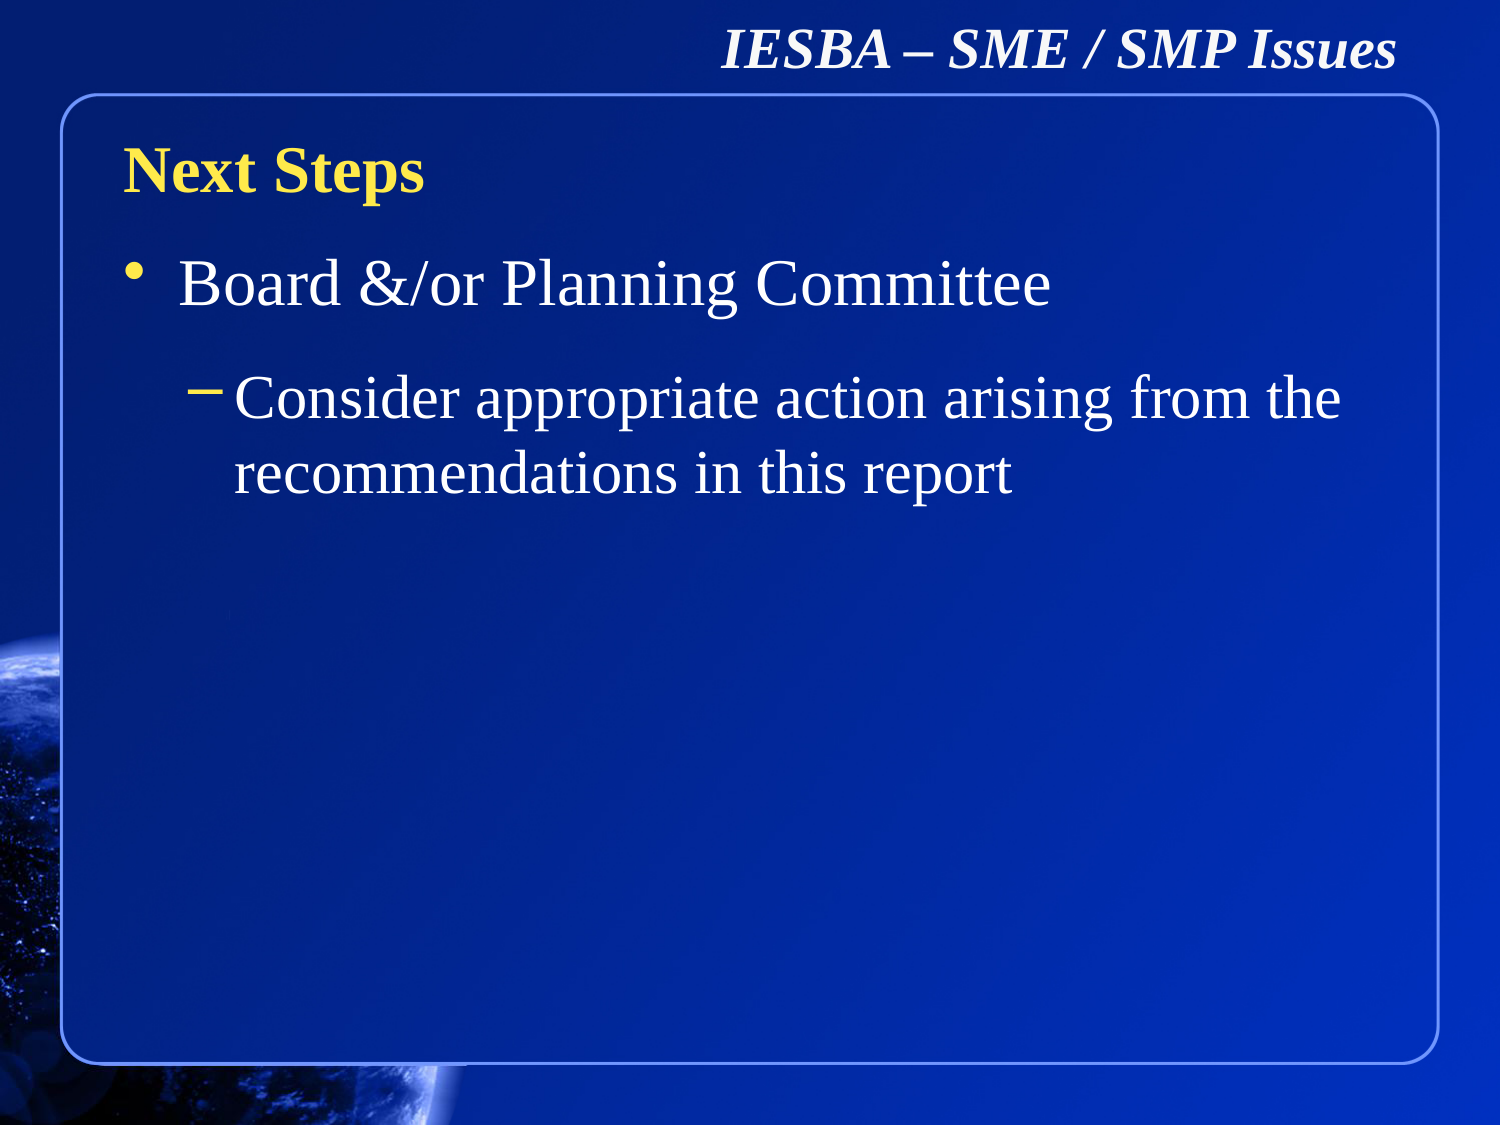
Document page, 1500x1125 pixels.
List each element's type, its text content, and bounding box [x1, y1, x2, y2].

title IESBA – SME / SMP Issues [149, 0, 1414, 92]
picture [0, 0, 1500, 1125]
list Next Steps [107, 118, 1411, 215]
list Board &/or Planning Committee Consider appropriate action arising from the recommendations in this report [107, 230, 1411, 1048]
